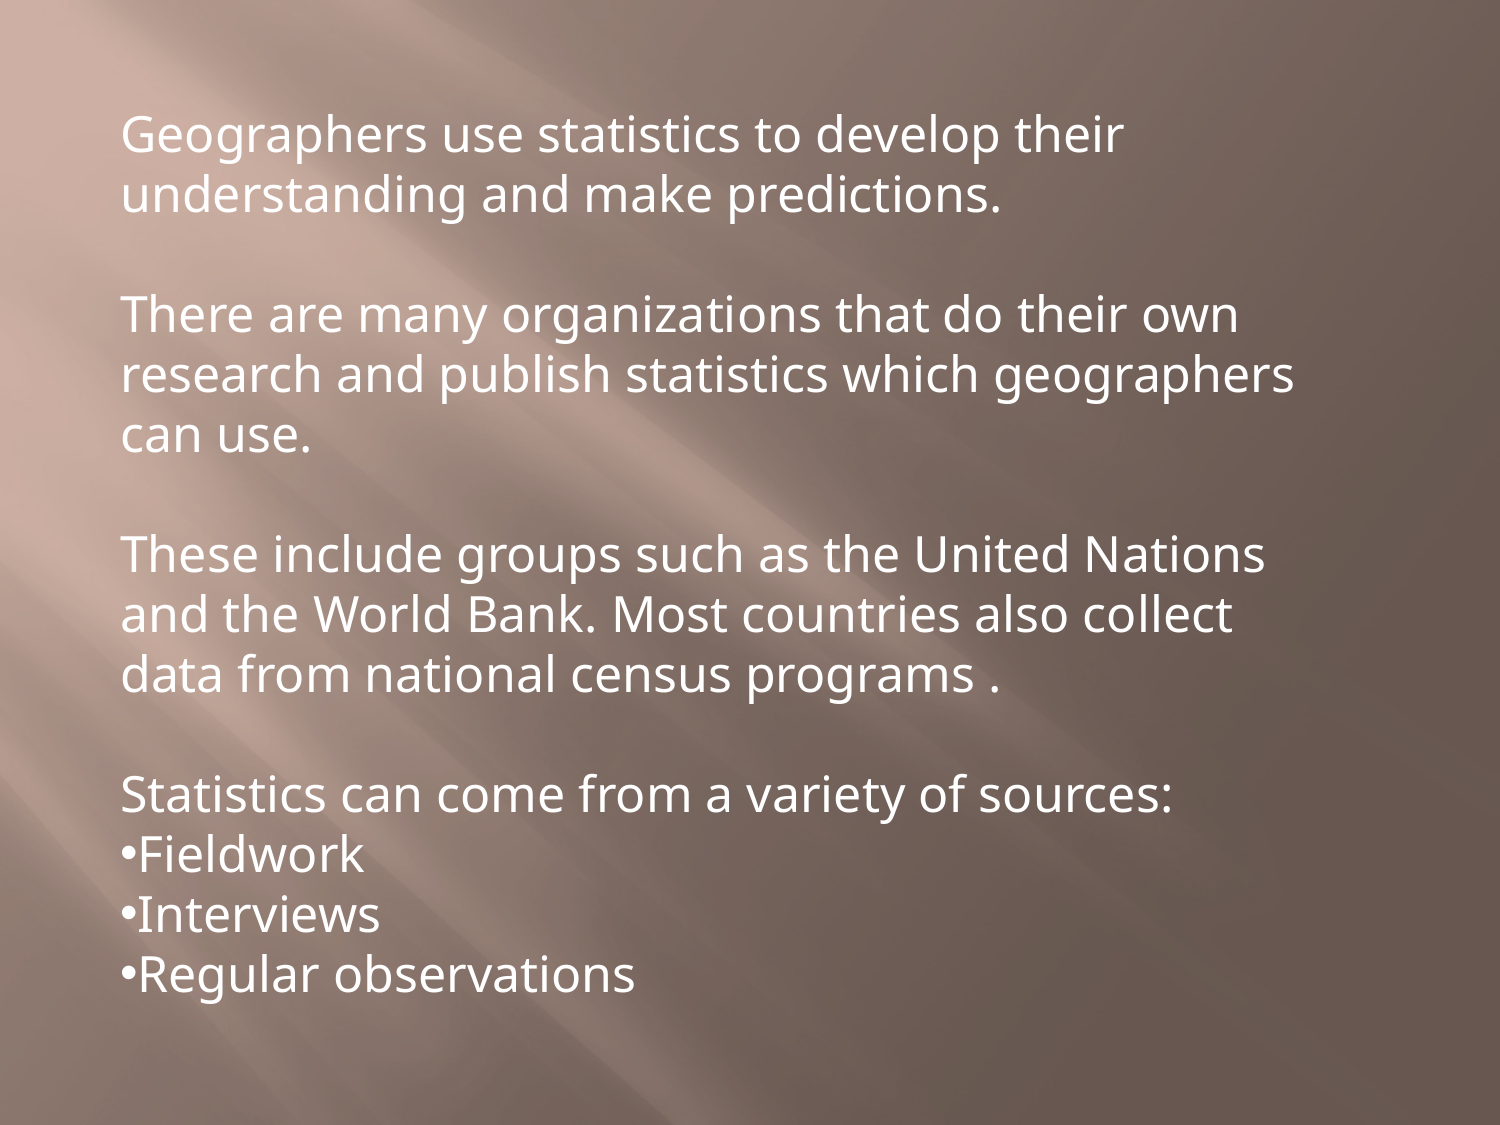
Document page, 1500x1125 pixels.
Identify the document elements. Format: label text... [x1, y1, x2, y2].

text_box Geographers use statistics to develop their understanding and make predictions. There are many organizations that do their own research and publish statistics which geographers can use. These include groups such as the United Nations and the World Bank. Most countries also collect data from national census programs . Statistics can come from a variety of sources: Fieldwork Interviews Regular observations [105, 94, 1360, 1115]
